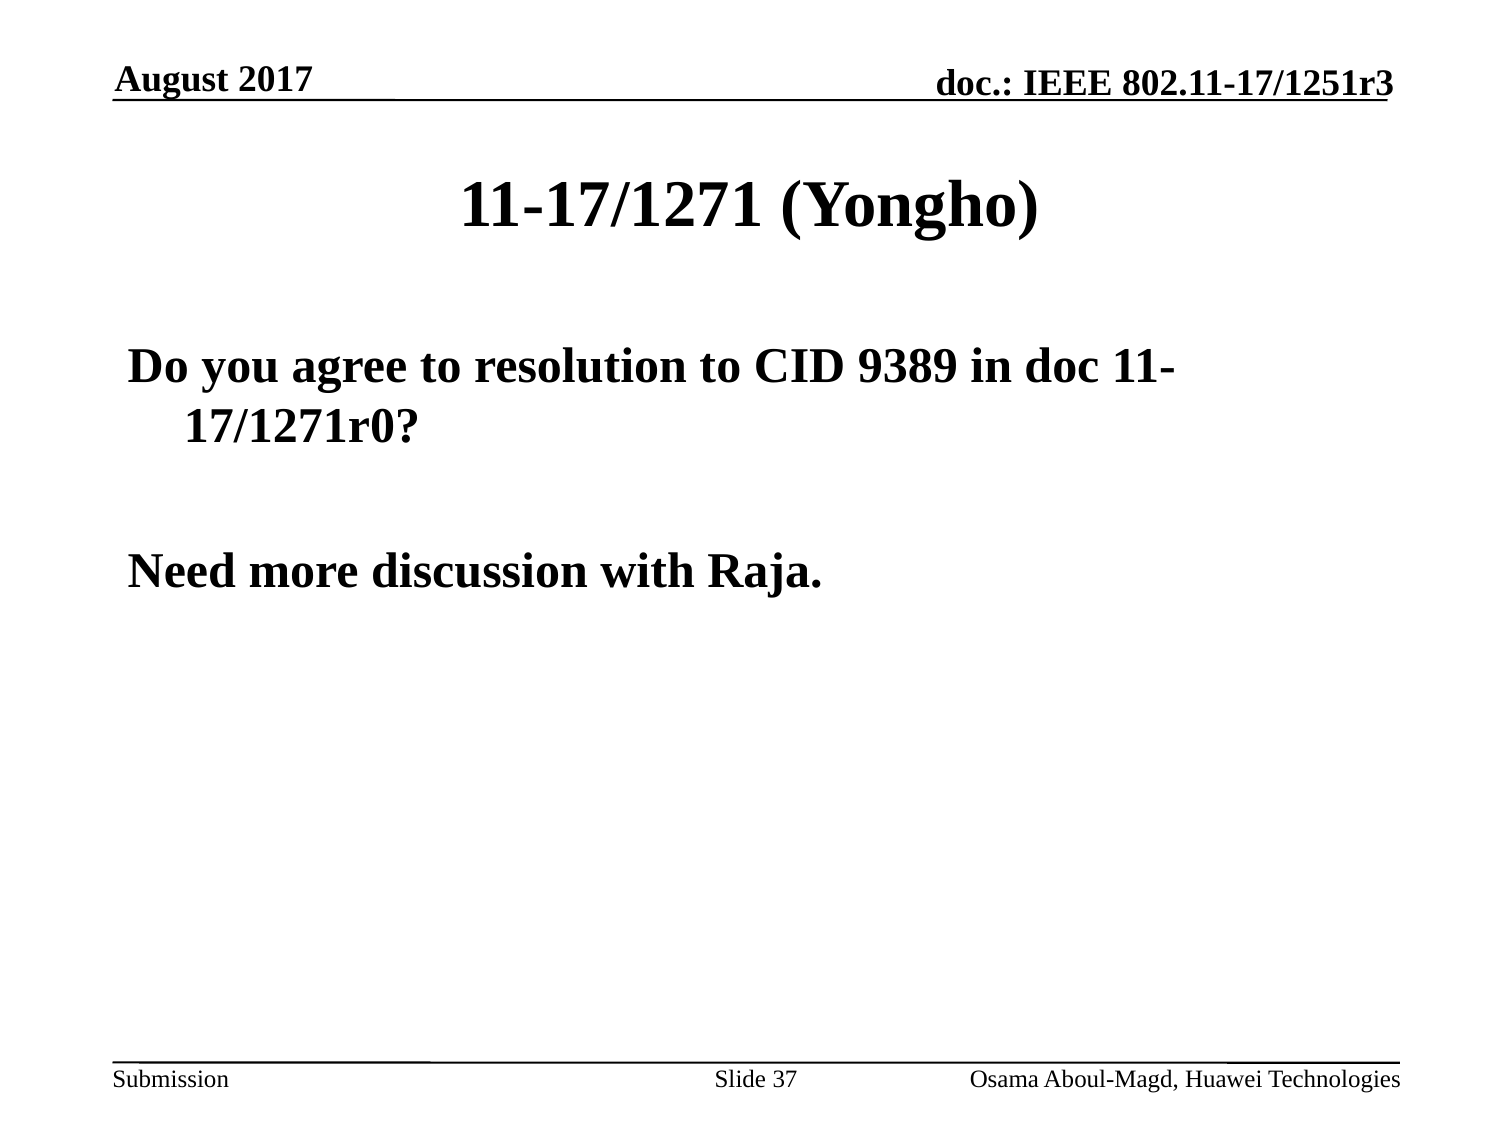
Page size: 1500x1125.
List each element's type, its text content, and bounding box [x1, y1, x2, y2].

footer Osama Aboul-Magd, Huawei Technologies [878, 1061, 1402, 1093]
list Do you agree to resolution to CID 9389 in doc 11-17/1271r0? Need more discussion with Raja. [112, 324, 1388, 1000]
title 11-17/1271 (Yongho) [112, 112, 1388, 288]
slide_number Slide 37 [712, 1061, 800, 1123]
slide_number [114, 54, 423, 100]
